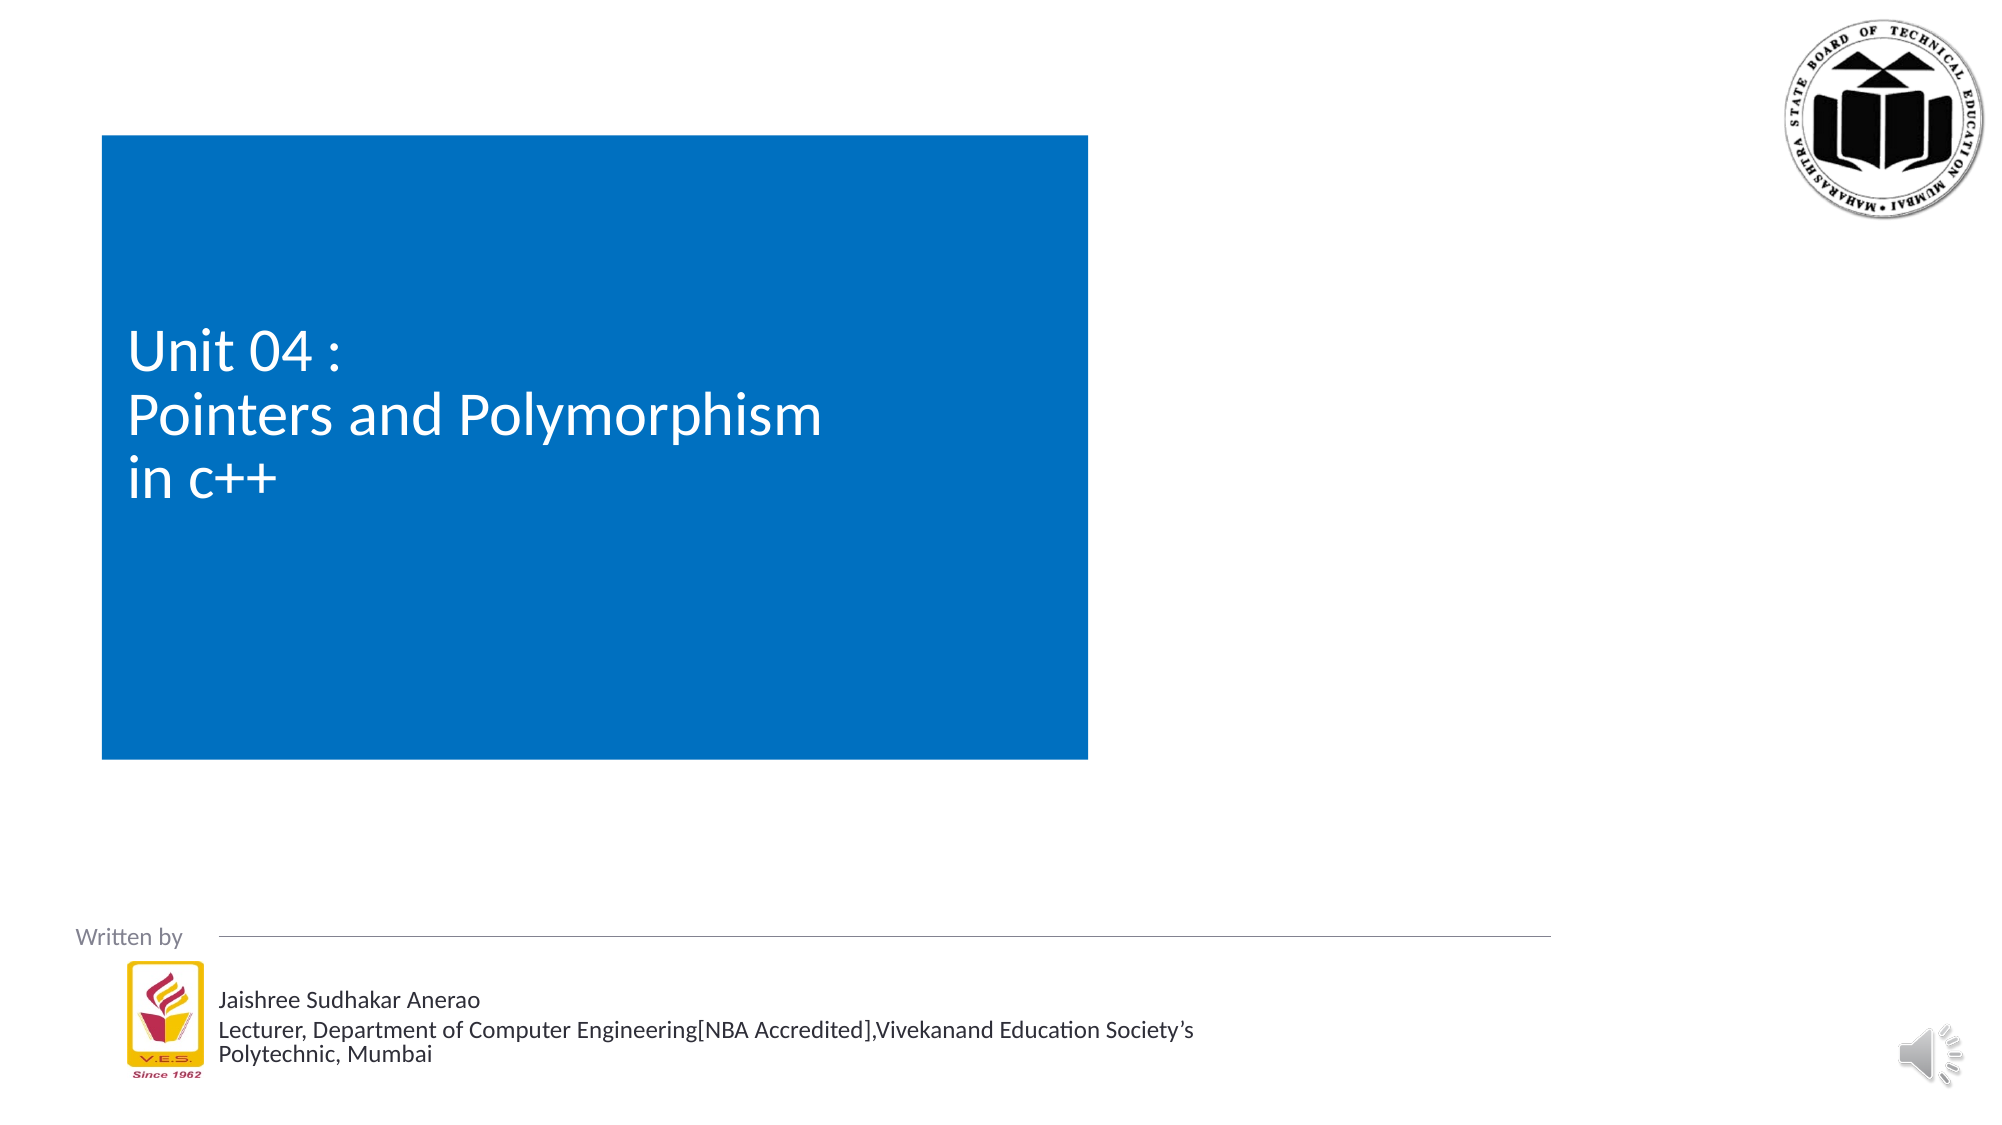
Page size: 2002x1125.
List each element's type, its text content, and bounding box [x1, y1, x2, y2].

picture [1898, 1022, 1966, 1090]
picture [126, 961, 204, 1079]
list Jaishree Sudhakar Anerao [218, 987, 726, 1017]
list Lecturer, Department of Computer Engineering[NBA Accredited],Vivekanand Education Society’s Polytechnic, Mumbai [218, 1019, 1226, 1050]
title Unit 04 : Pointers and Polymorphism in c++ [127, 320, 850, 518]
picture [1764, 0, 2001, 237]
